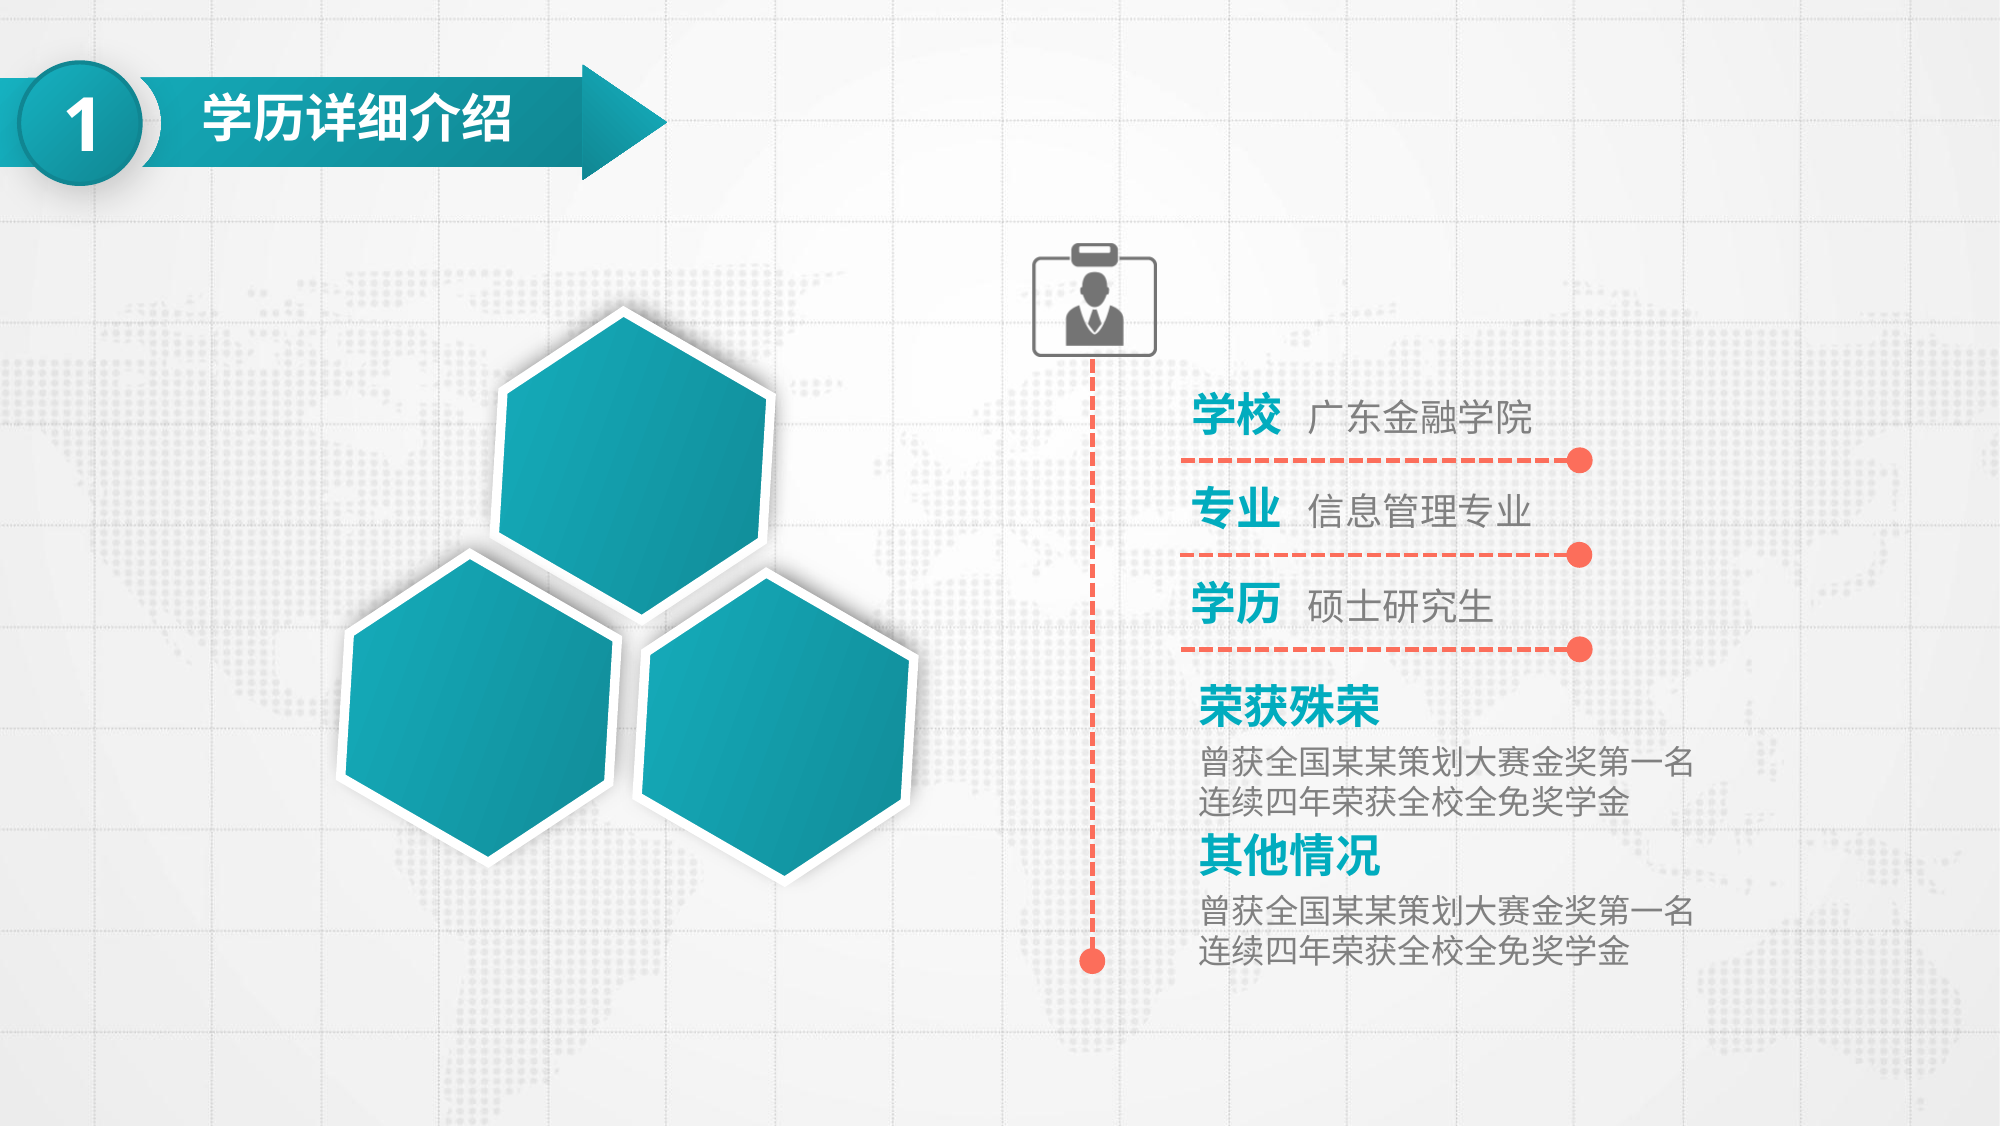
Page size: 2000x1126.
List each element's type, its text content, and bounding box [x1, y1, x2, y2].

text_box 其他情况 [1183, 819, 1405, 882]
text_box 荣获殊荣 [1183, 670, 1405, 733]
picture [0, 0, 2000, 1126]
text_box [636, 571, 915, 883]
text_box [493, 310, 773, 622]
text_box [1566, 447, 1593, 474]
text_box [1079, 948, 1106, 975]
text_box 曾获全国某某策划大赛金奖第一名 连续四年荣获全校全免奖学金 [1183, 882, 1713, 978]
text_box 曾获全国某某策划大赛金奖第一名 连续四年荣获全校全免奖学金 [1183, 733, 1713, 829]
text_box 专业 信息管理专业 [1175, 472, 1548, 543]
text_box 学历 硕士研究生 [1175, 566, 1511, 637]
text_box [1566, 541, 1593, 568]
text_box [0, 64, 667, 180]
text_box 学校 广东金融学院 [1176, 377, 1549, 448]
text_box [55, 180, 104, 185]
text_box [339, 552, 619, 864]
text_box [1566, 636, 1593, 663]
